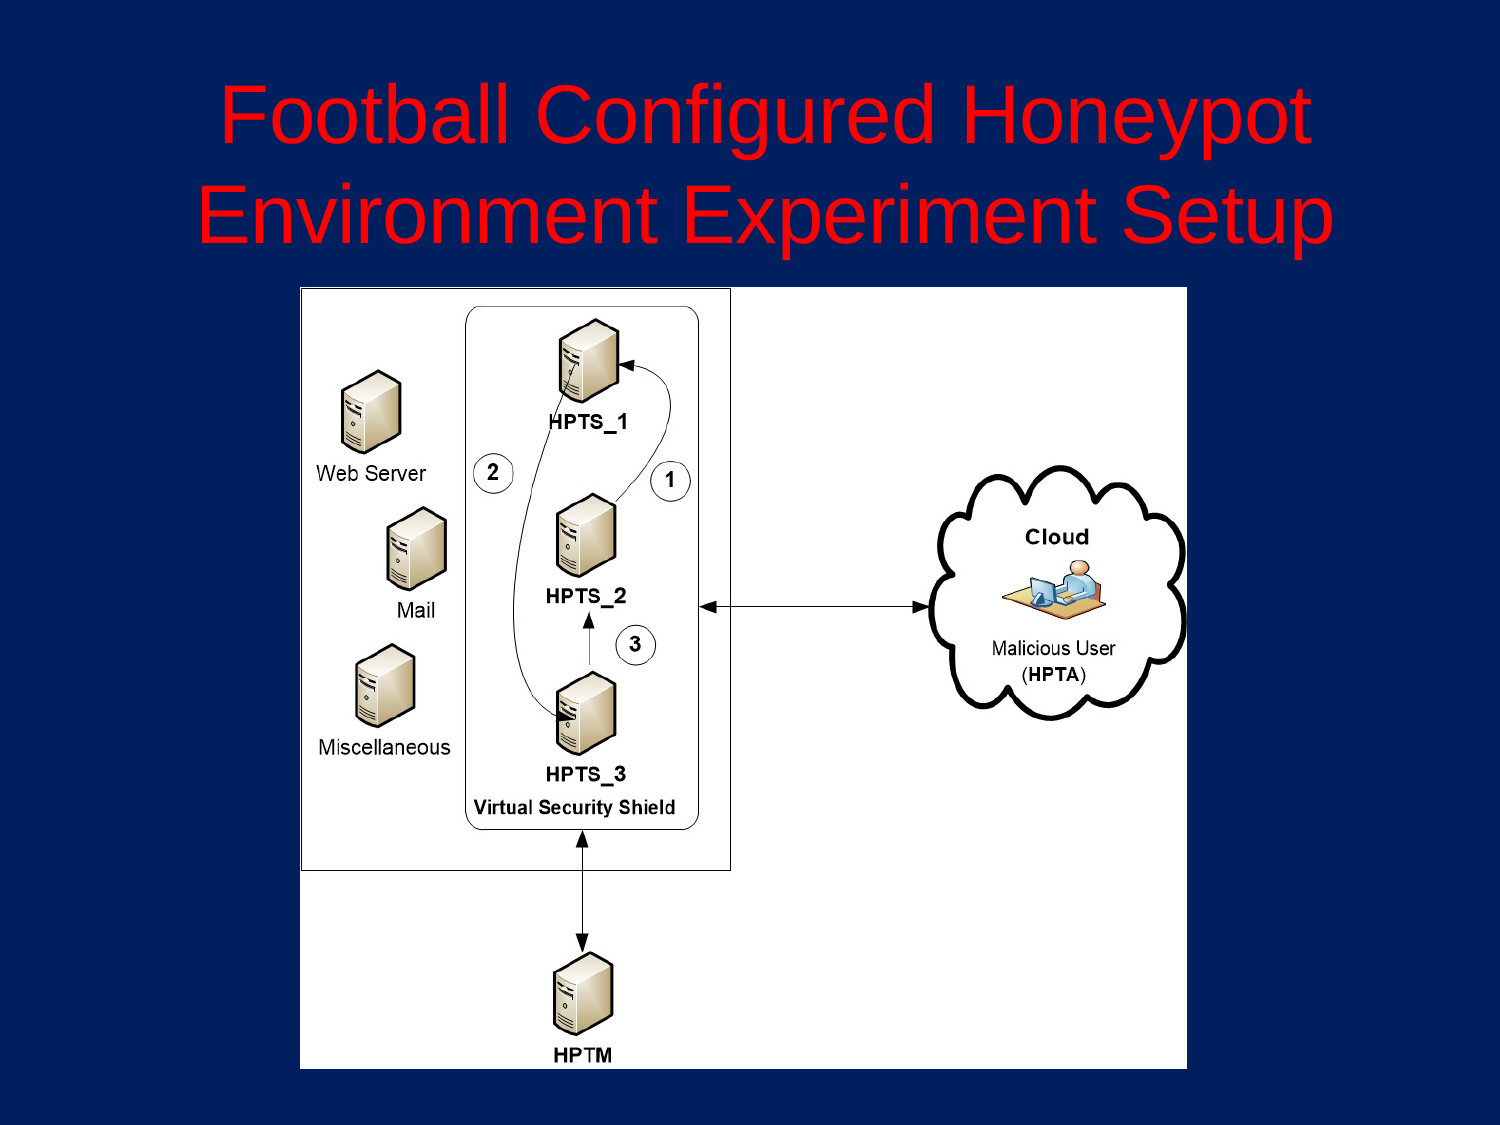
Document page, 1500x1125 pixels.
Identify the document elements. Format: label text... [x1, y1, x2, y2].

title Football Configured Honeypot Environment Experiment Setup [50, 35, 1462, 261]
picture [299, 287, 1187, 1069]
